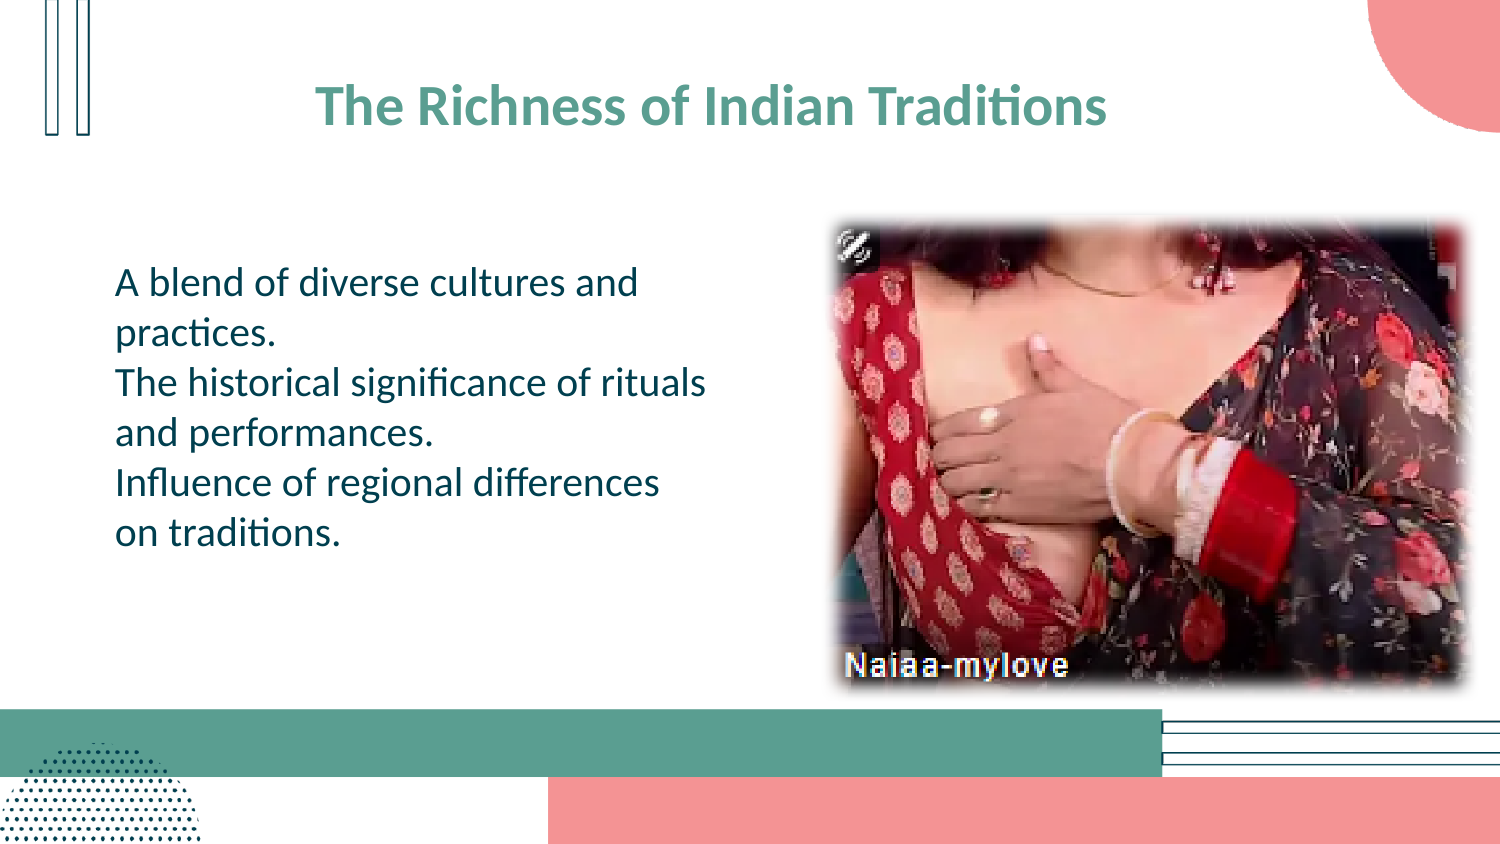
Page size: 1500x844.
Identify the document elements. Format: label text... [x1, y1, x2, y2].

picture [0, 0, 1500, 844]
text_box The Richness of Indian Traditions [300, 59, 1150, 145]
text_box A blend of diverse cultures and practices. The historical significance of rituals and performances. Influence of regional differences on traditions. [99, 246, 725, 562]
